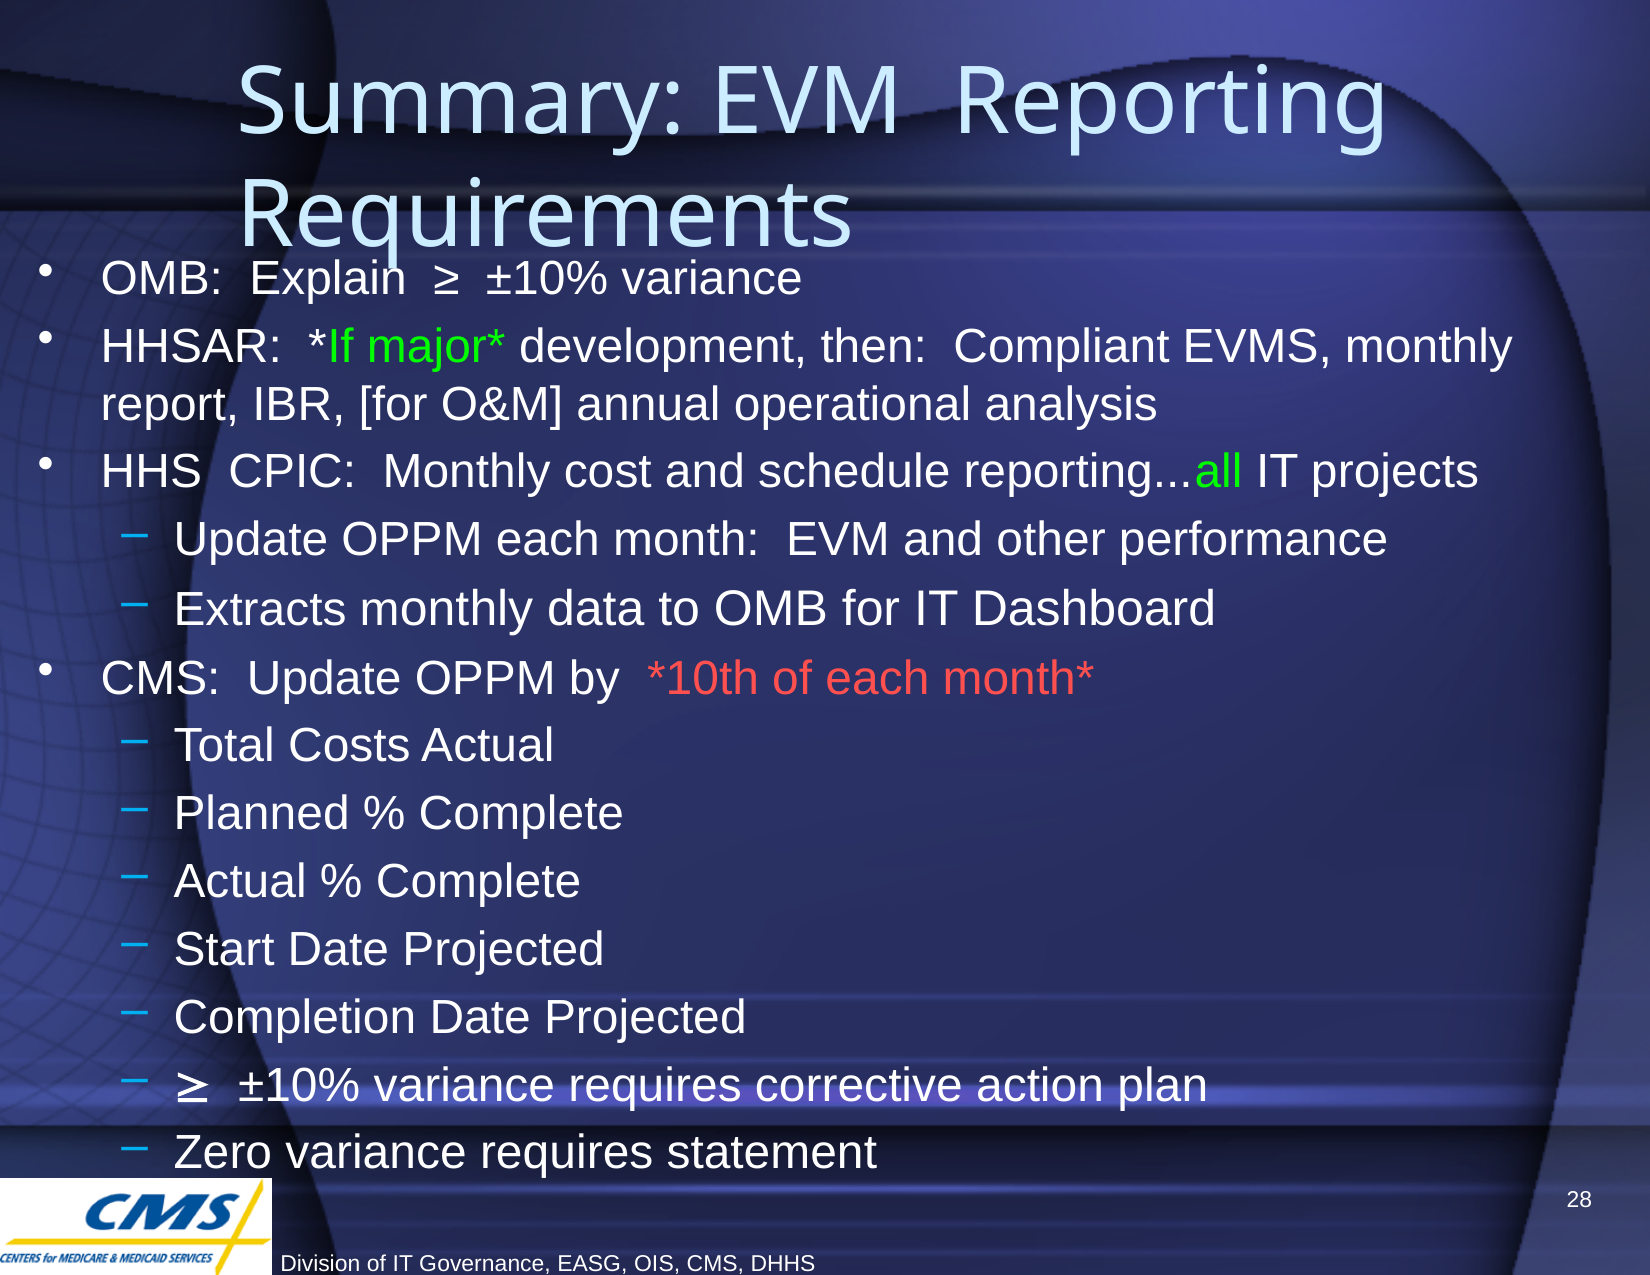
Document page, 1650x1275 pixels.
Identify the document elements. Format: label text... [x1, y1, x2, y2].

title Summary: EVM Reporting Requirements [220, 67, 1609, 238]
picture [0, 0, 1650, 1275]
slide_number 28 [1264, 1175, 1610, 1247]
list OMB: Explain ≥ ±10% variance HHSAR: *If major* development, then: Compliant EVMS, monthly report, IBR, [for O&M] annual operational analysis HHS CPIC: Monthly cost and schedule reporting...all IT projects Update OPPM each month: EVM and other performance Extracts monthly data to OMB for IT Dashboard CMS: Update OPPM by *10th of each month* Total Costs Actual Planned % Complete Actual % Complete Start Date Projected Completion Date Projected  ±10% variance requires corrective action plan Zero variance requires statement [21, 238, 1629, 1102]
